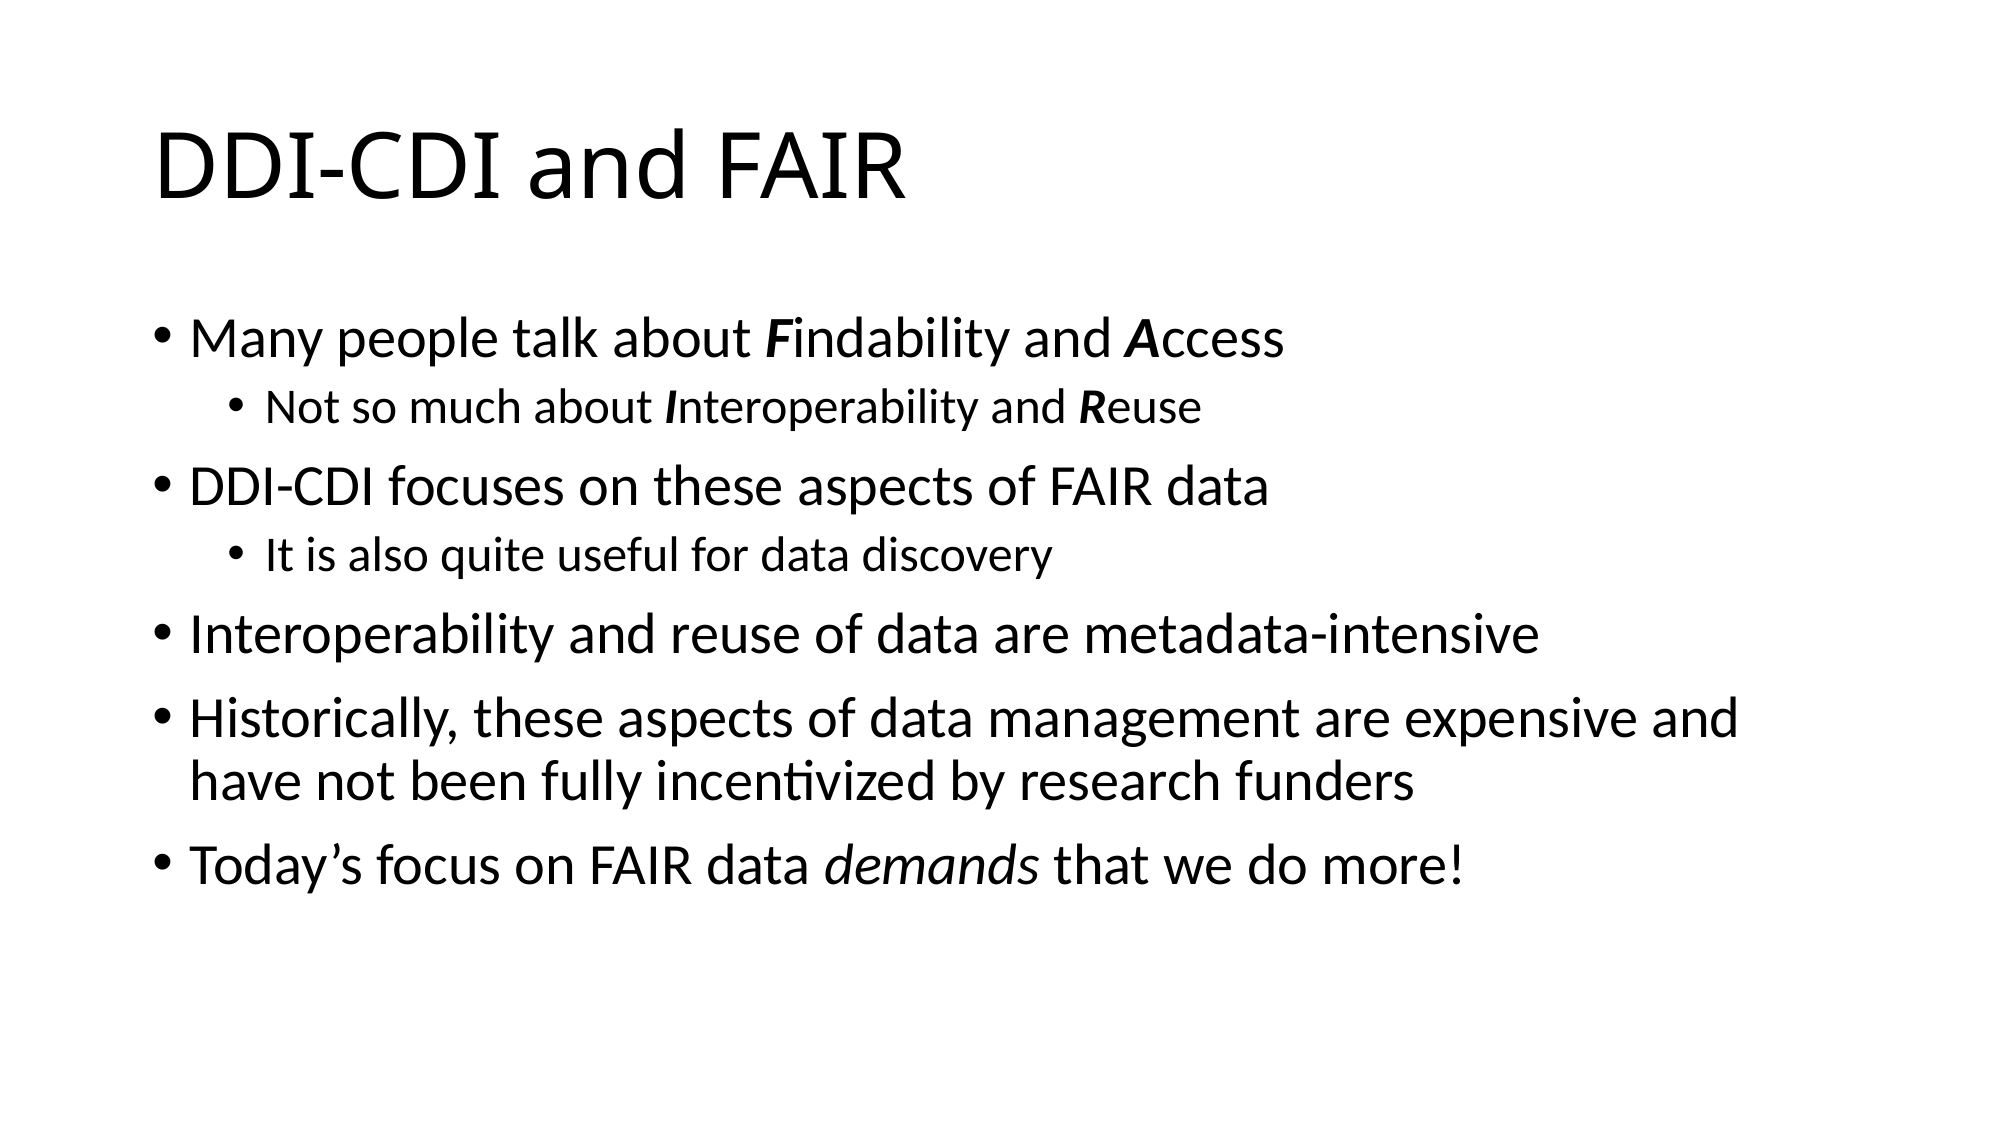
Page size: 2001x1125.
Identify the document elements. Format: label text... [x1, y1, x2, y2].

title DDI-CDI and FAIR [137, 59, 1863, 278]
list Many people talk about Findability and Access Not so much about Interoperability and Reuse DDI-CDI focuses on these aspects of FAIR data It is also quite useful for data discovery Interoperability and reuse of data are metadata-intensive Historically, these aspects of data management are expensive and have not been fully incentivized by research funders Today’s focus on FAIR data demands that we do more! [137, 299, 1863, 1014]
